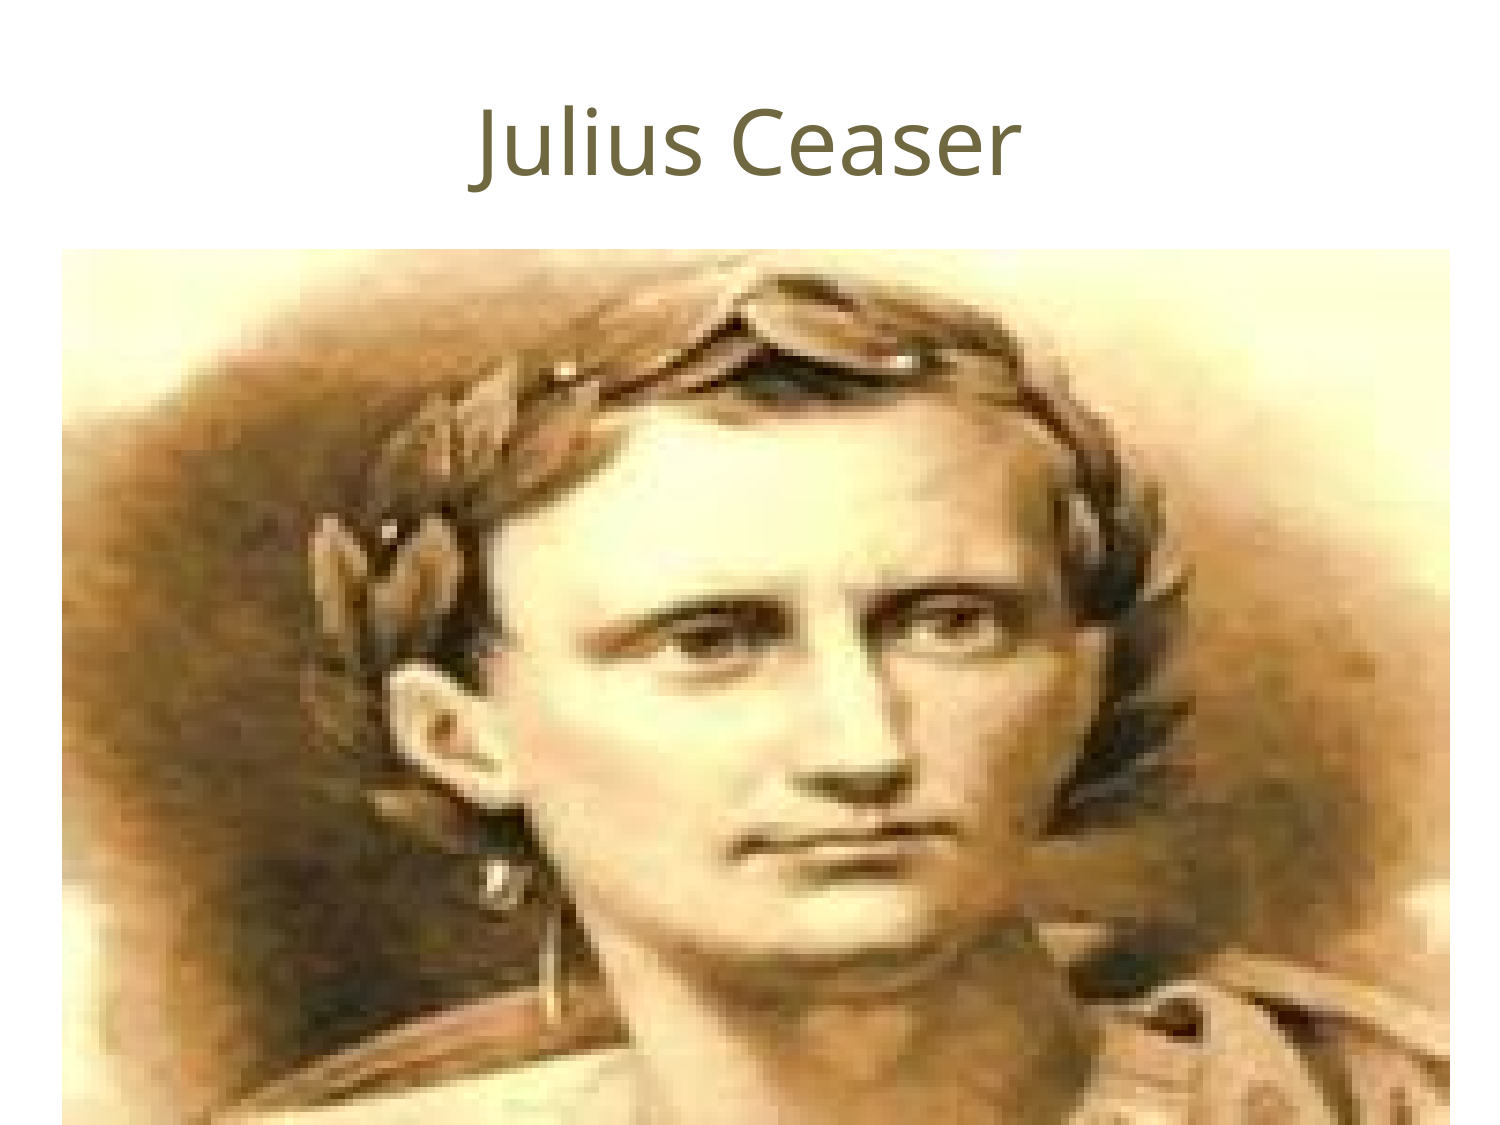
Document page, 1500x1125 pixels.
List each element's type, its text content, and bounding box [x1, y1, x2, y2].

title Julius Ceaser [75, 45, 1425, 233]
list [62, 249, 1451, 1125]
